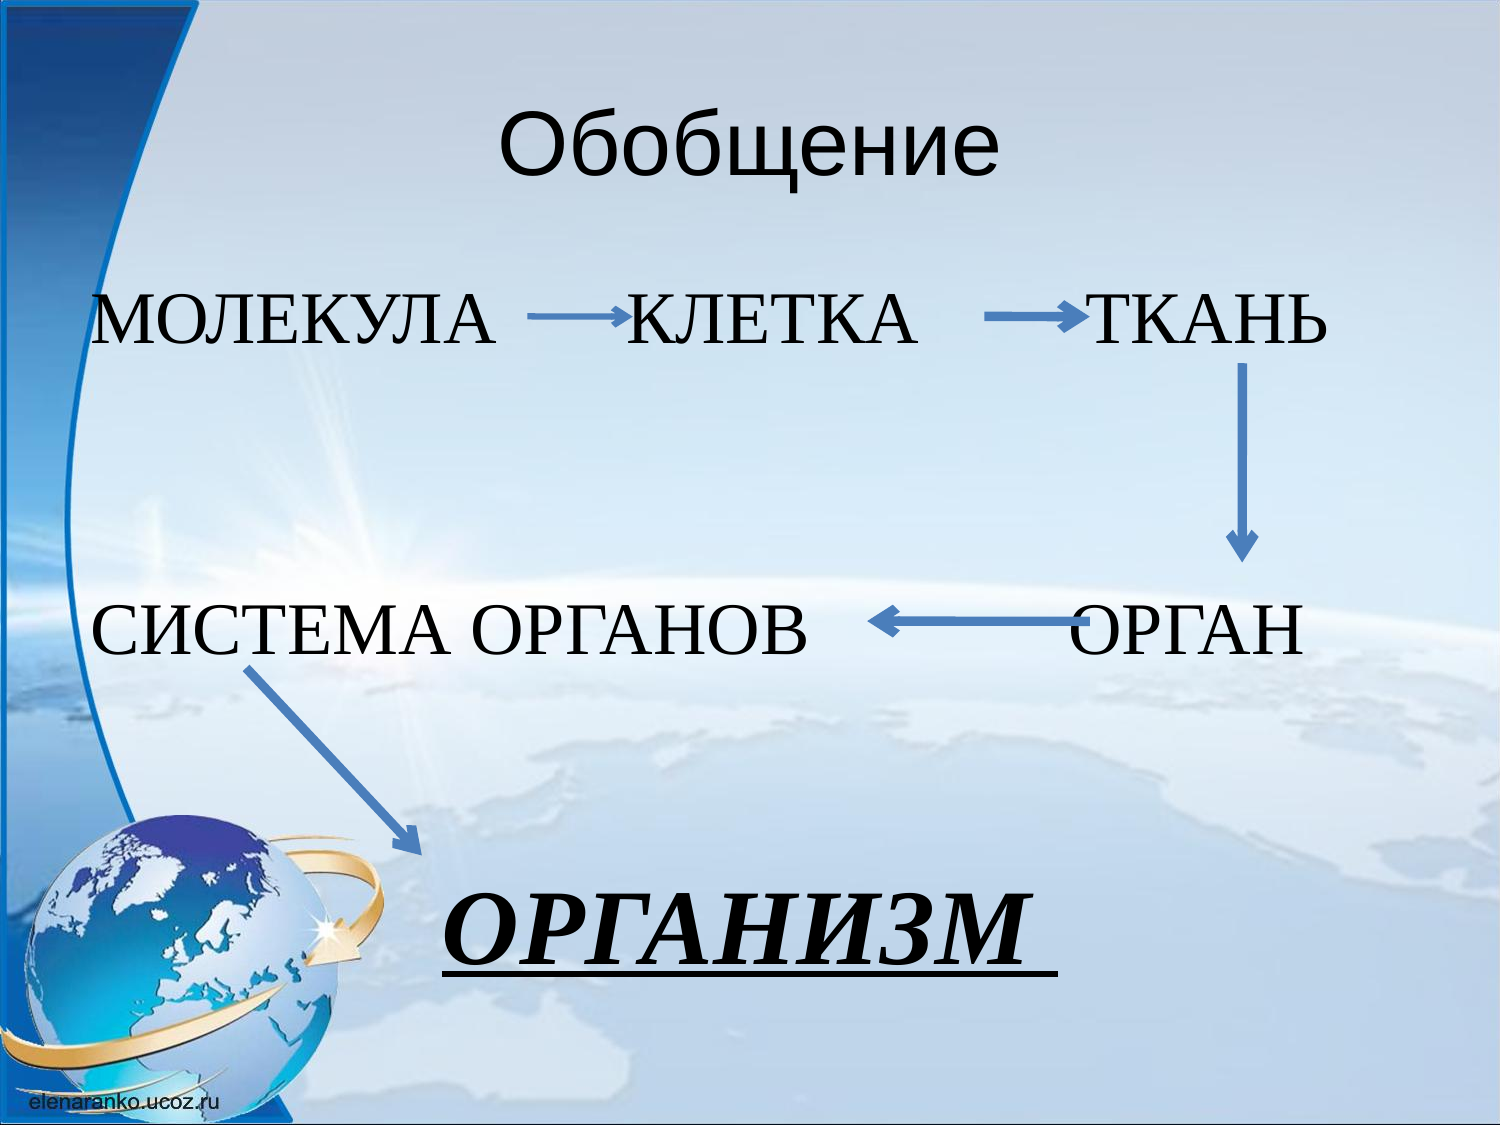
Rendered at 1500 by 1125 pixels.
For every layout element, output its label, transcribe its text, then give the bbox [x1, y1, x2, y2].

list МОЛЕКУЛА КЛЕТКА ТКАНЬ СИСТЕМА ОРГАНОВ ОРГАН ОРГАНИЗМ [75, 262, 1425, 1005]
title Обобщение [75, 45, 1425, 233]
picture [0, 0, 1500, 1125]
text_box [239, 673, 428, 850]
